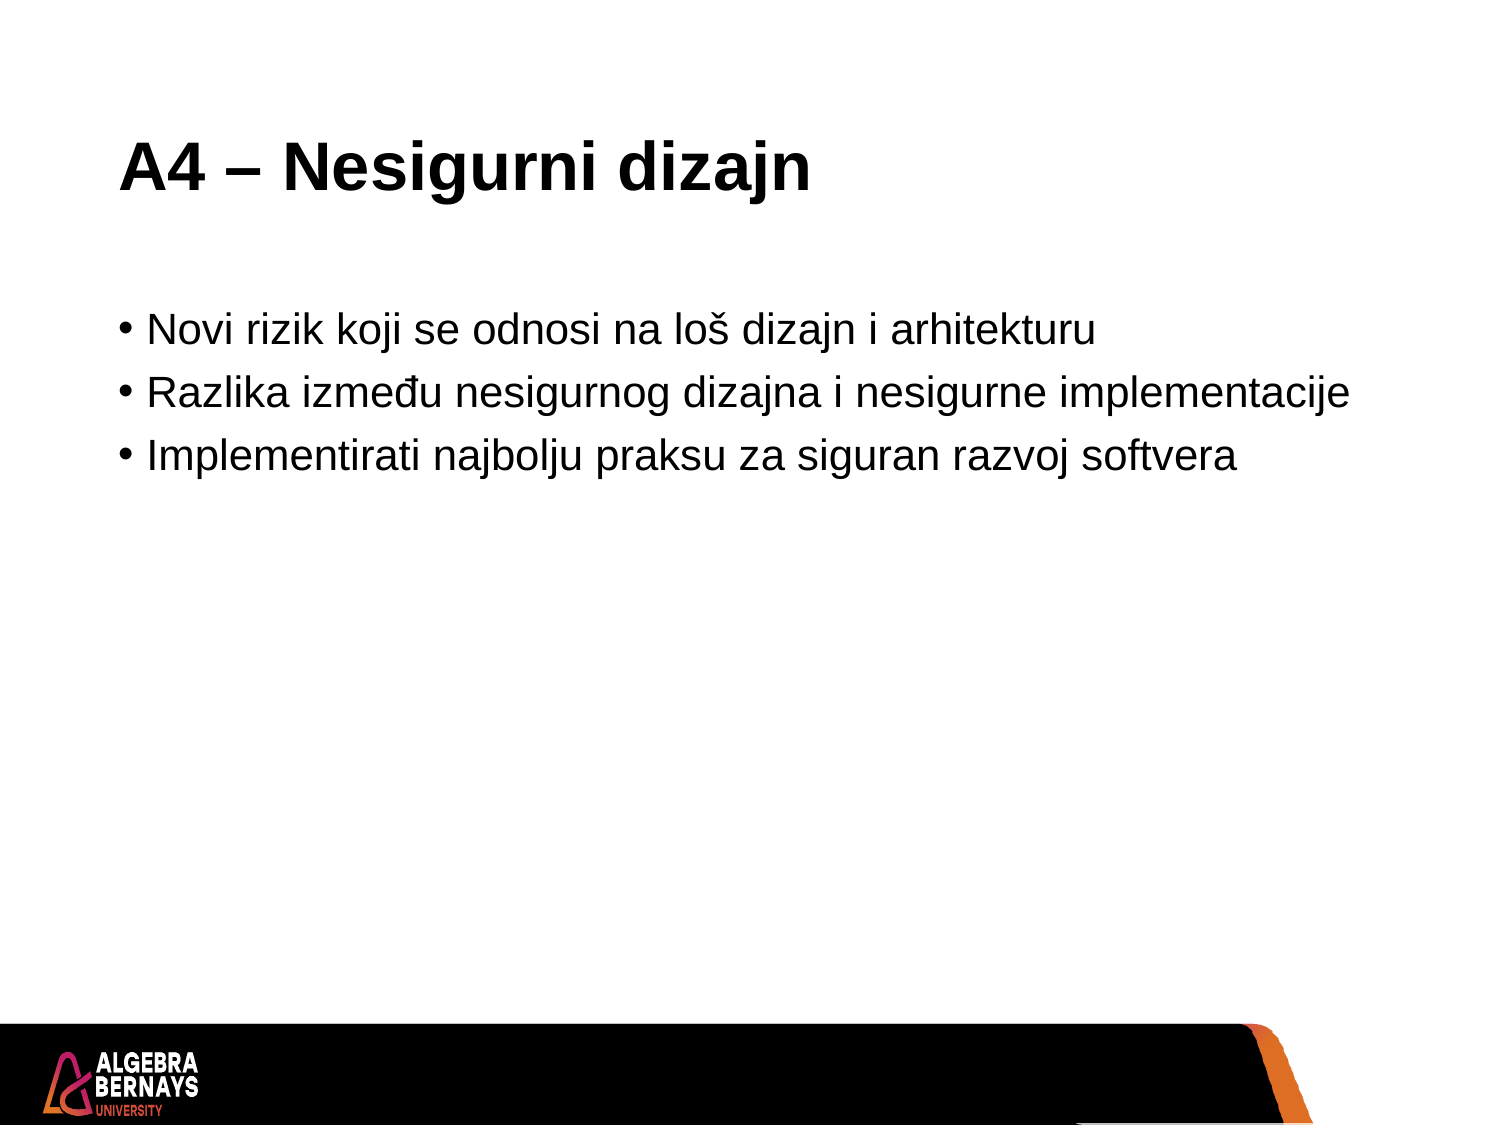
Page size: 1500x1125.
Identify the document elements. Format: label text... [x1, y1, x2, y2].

list Novi rizik koji se odnosi na loš dizajn i arhitekturu Razlika između nesigurnog dizajna i nesigurne implementacije Implementirati najbolju praksu za siguran razvoj softvera [103, 299, 1397, 1014]
picture [0, 1023, 1468, 1125]
title A4 – Nesigurni dizajn [103, 59, 1397, 278]
